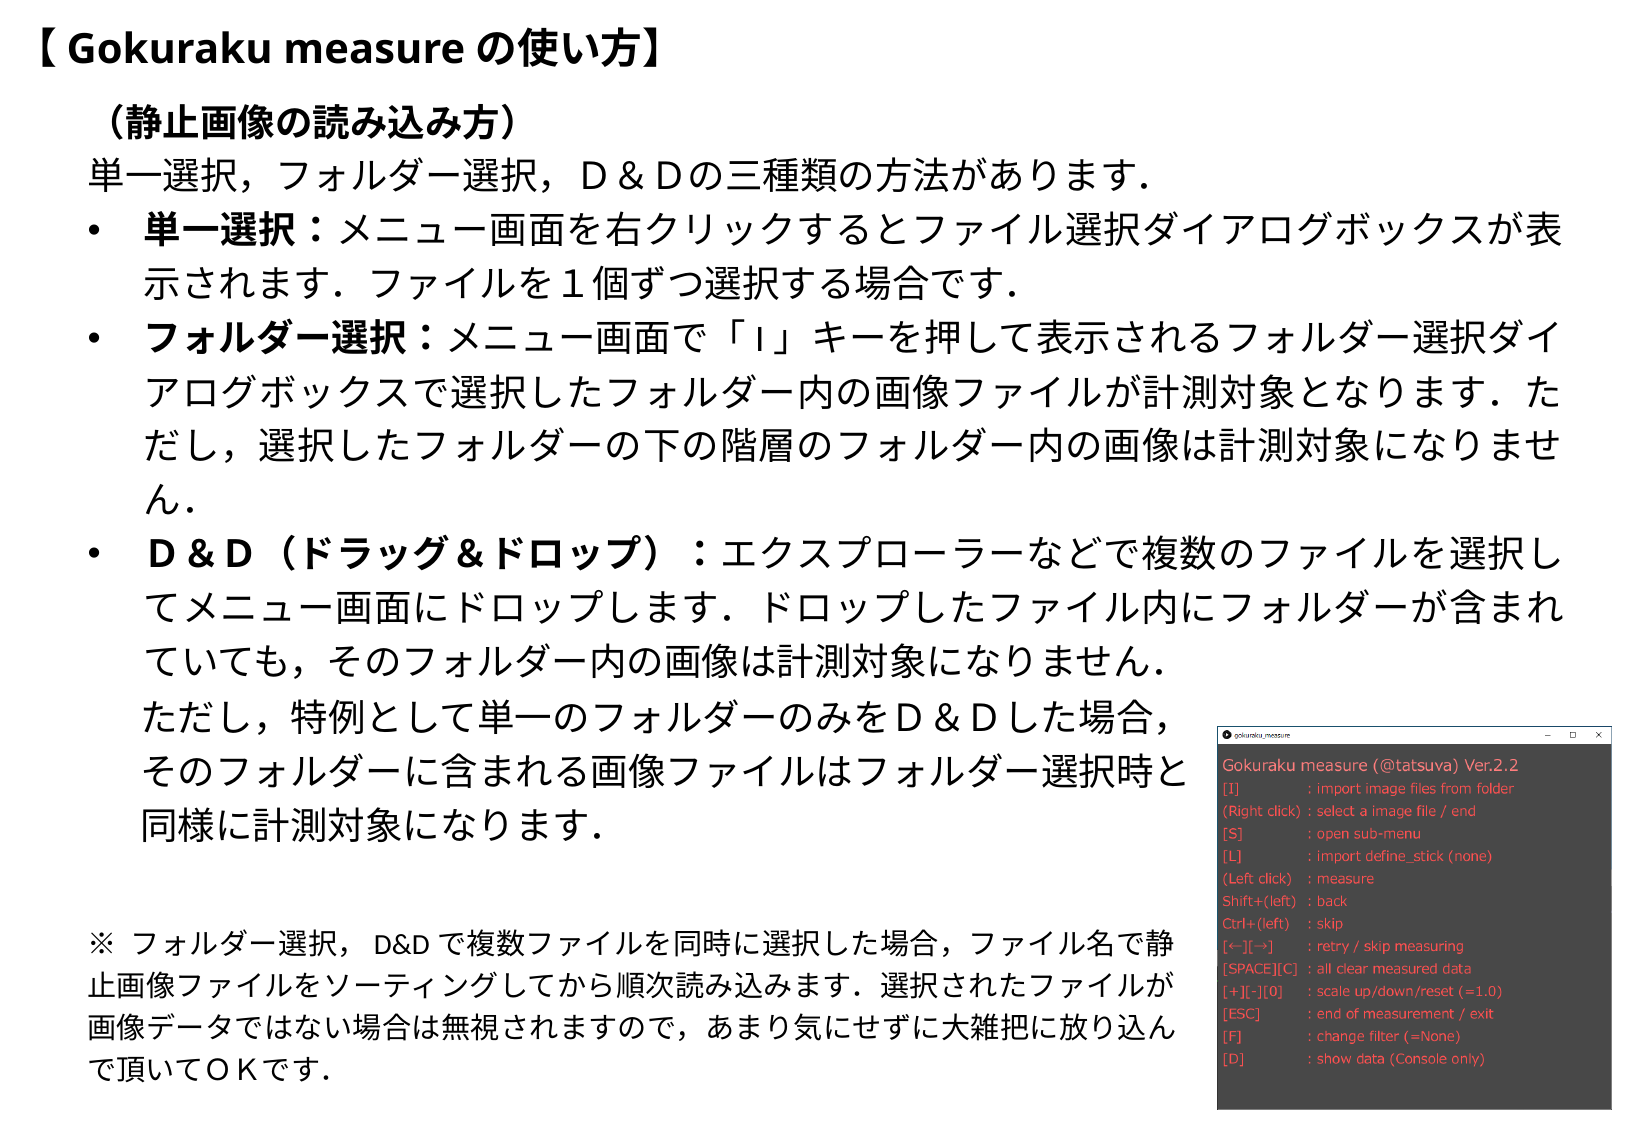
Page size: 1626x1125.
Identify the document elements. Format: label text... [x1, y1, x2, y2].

text_box （静止画像の読み込み方） 単一選択，フォルダー選択，Ｄ＆Ｄの三種類の方法があります． 単一選択：メニュー画面を右クリックするとファイル選択ダイアログボックスが表示されます．ファイルを１個ずつ選択する場合です． フォルダー選択：メニュー画面で「I」キーを押して表示されるフォルダー選択ダイアログボックスで選択したフォルダー内の画像ファイルが計測対象となります．ただし，選択したフォルダーの下の階層のフォルダー内の画像は計測対象になりません． Ｄ＆Ｄ（ドラッグ＆ドロップ）：エクスプローラーなどで複数のファイルを選択してメニュー画面にドロップします．ドロップしたファイル内にフォルダーが含まれていても，そのフォルダー内の画像は計測対象になりません． [72, 82, 1578, 691]
text_box ※ フォルダー選択，D&Dで複数ファイルを同時に選択した場合，ファイル名で静止画像ファイルをソーティングしてから順次読み込みます．選択されたファイルが画像データではない場合は無視されますので，あまり気にせずに大雑把に放り込んで頂いてＯＫです． [72, 911, 1190, 1094]
picture [1216, 726, 1612, 1110]
title 【Gokuraku measureの使い方】 [0, 0, 1625, 101]
text_box ただし，特例として単一のフォルダーのみをＤ＆Ｄした場合，そのフォルダーに含まれる画像ファイルはフォルダー選択時と同様に計測対象になります． [125, 678, 1206, 855]
